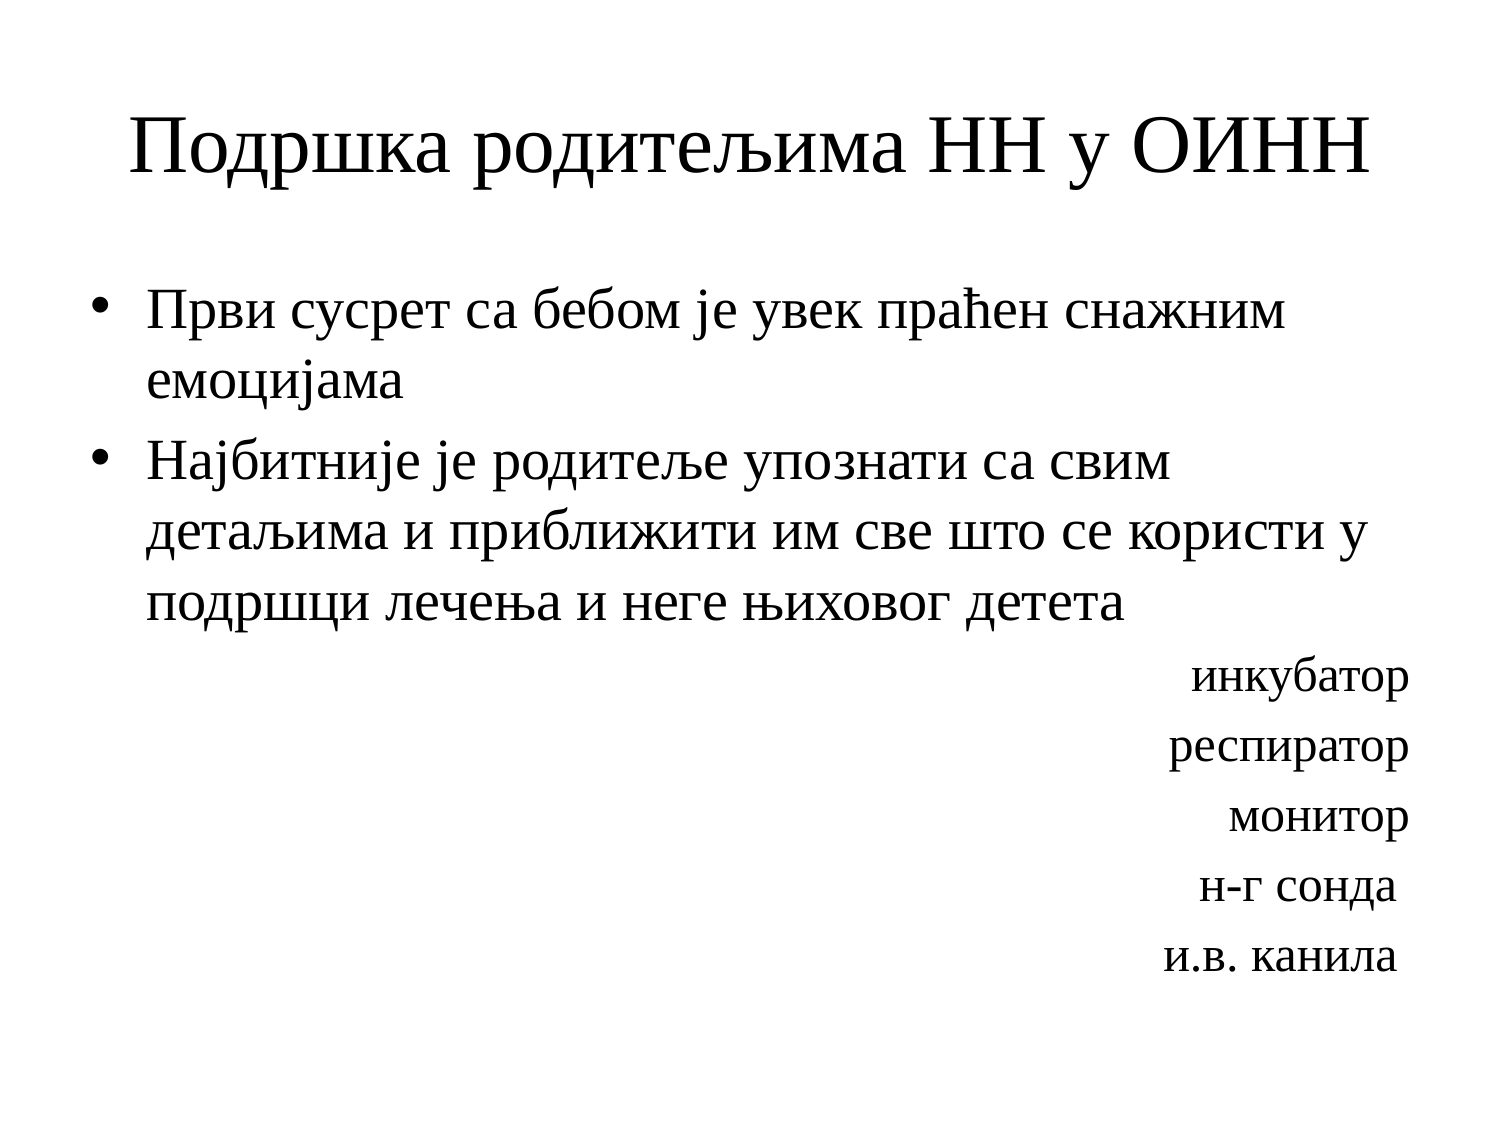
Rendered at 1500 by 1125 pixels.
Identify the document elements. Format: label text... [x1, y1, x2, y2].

list Први сусрет са бебом је увек праћен снажним емоцијама Најбитније је родитеље упознати са свим детаљима и приближити им све што се користи у подршци лечења и неге њиховог детета инкубатор респиратор монитор н-г сонда и.в. канила [75, 262, 1425, 1005]
title Подршка родитељима НН у ОИНН [75, 45, 1425, 233]
